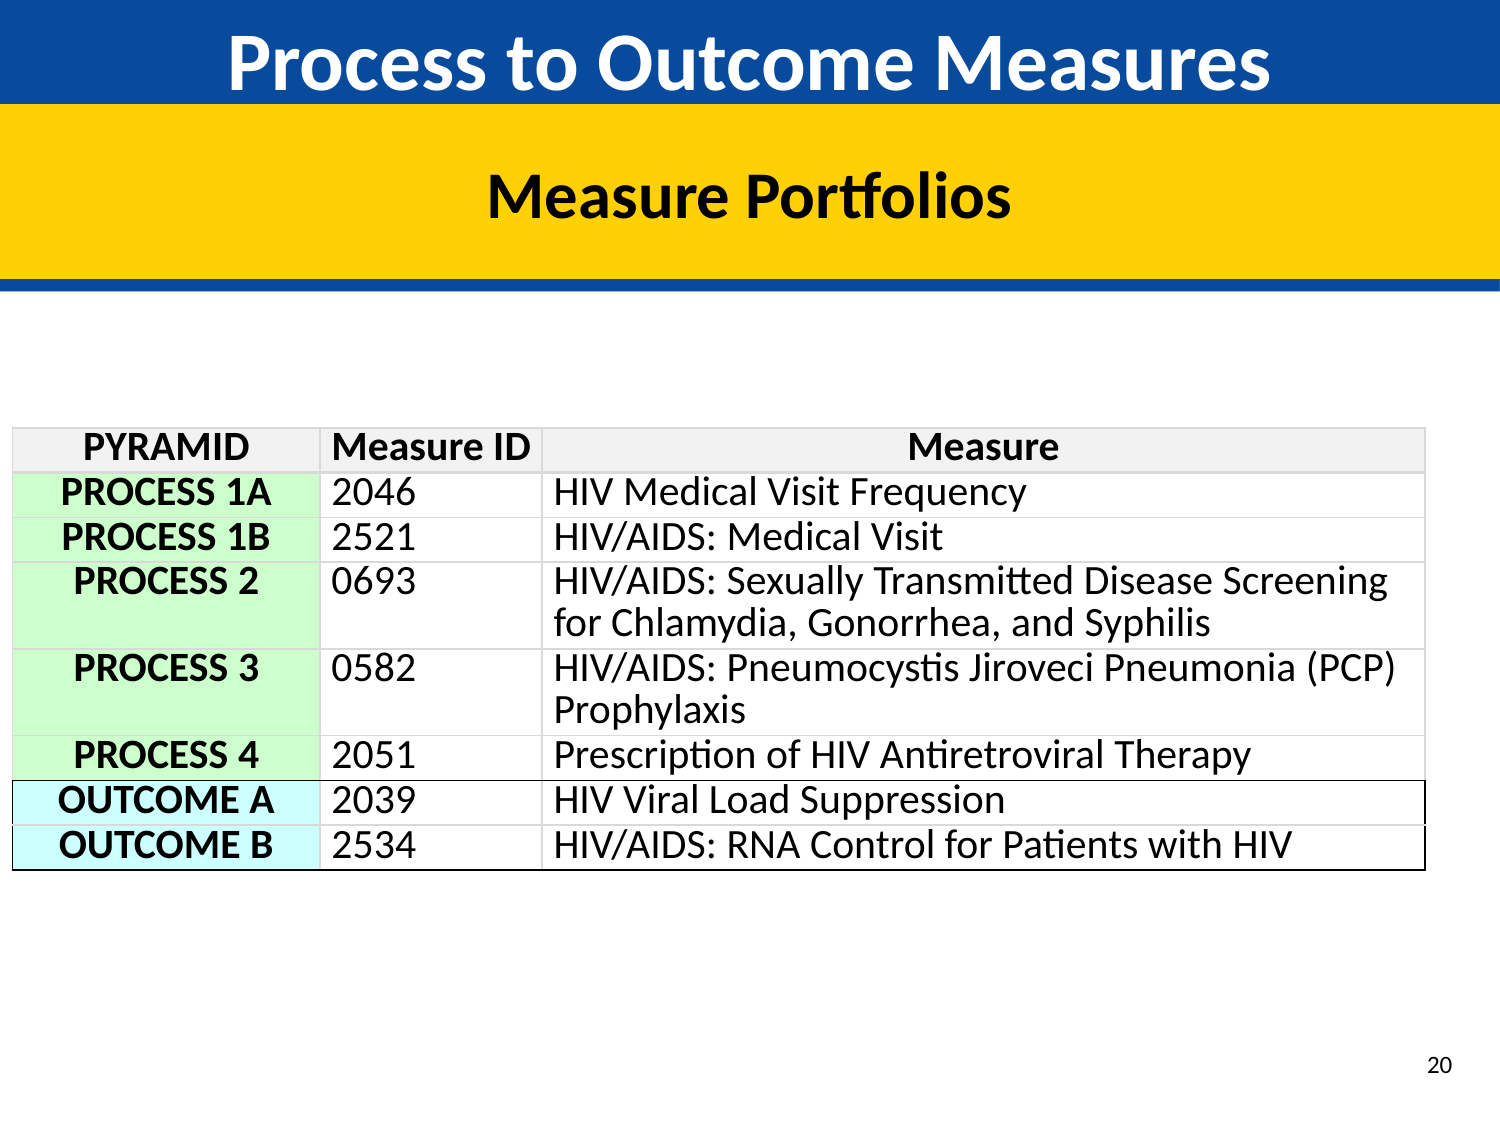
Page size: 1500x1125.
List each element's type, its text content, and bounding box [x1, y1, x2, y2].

table_cell 0693 [321, 563, 541, 648]
table_cell PROCESS 2 [13, 563, 319, 648]
table_cell PROCESS 1A [13, 474, 319, 517]
table_cell 0582 [321, 650, 541, 735]
text_box Measure Portfolios [0, 117, 1500, 279]
table_cell HIV Medical Visit Frequency [543, 474, 1424, 517]
table_cell OUTCOME B [13, 826, 319, 869]
table_cell HIV/AIDS: Pneumocystis Jiroveci Pneumonia (PCP) Prophylaxis [543, 650, 1424, 735]
table_header PYRAMID [13, 429, 319, 471]
table_cell OUTCOME A [13, 781, 319, 824]
table_header Measure ID [321, 429, 541, 471]
title Process to Outcome Measures [0, 0, 1500, 104]
table_cell HIV/AIDS: Sexually Transmitted Disease Screening for Chlamydia, Gonorrhea, and Syphilis [543, 563, 1424, 648]
table_cell HIV Viral Load Suppression [543, 781, 1424, 824]
table_header Measure [543, 429, 1424, 471]
table_cell HIV/AIDS: RNA Control for Patients with HIV [543, 826, 1424, 869]
table_cell 2534 [321, 826, 541, 869]
table_cell 2051 [321, 736, 541, 780]
table_cell 2046 [321, 474, 541, 517]
table_cell Prescription of HIV Antiretroviral Therapy [543, 736, 1424, 780]
table_cell PROCESS 3 [13, 650, 319, 735]
table_cell HIV/AIDS: Medical Visit [543, 518, 1424, 561]
table_cell 2039 [321, 781, 541, 824]
table_cell PROCESS 1B [13, 518, 319, 561]
table_cell PROCESS 4 [13, 736, 319, 780]
table_cell 2521 [321, 518, 541, 561]
